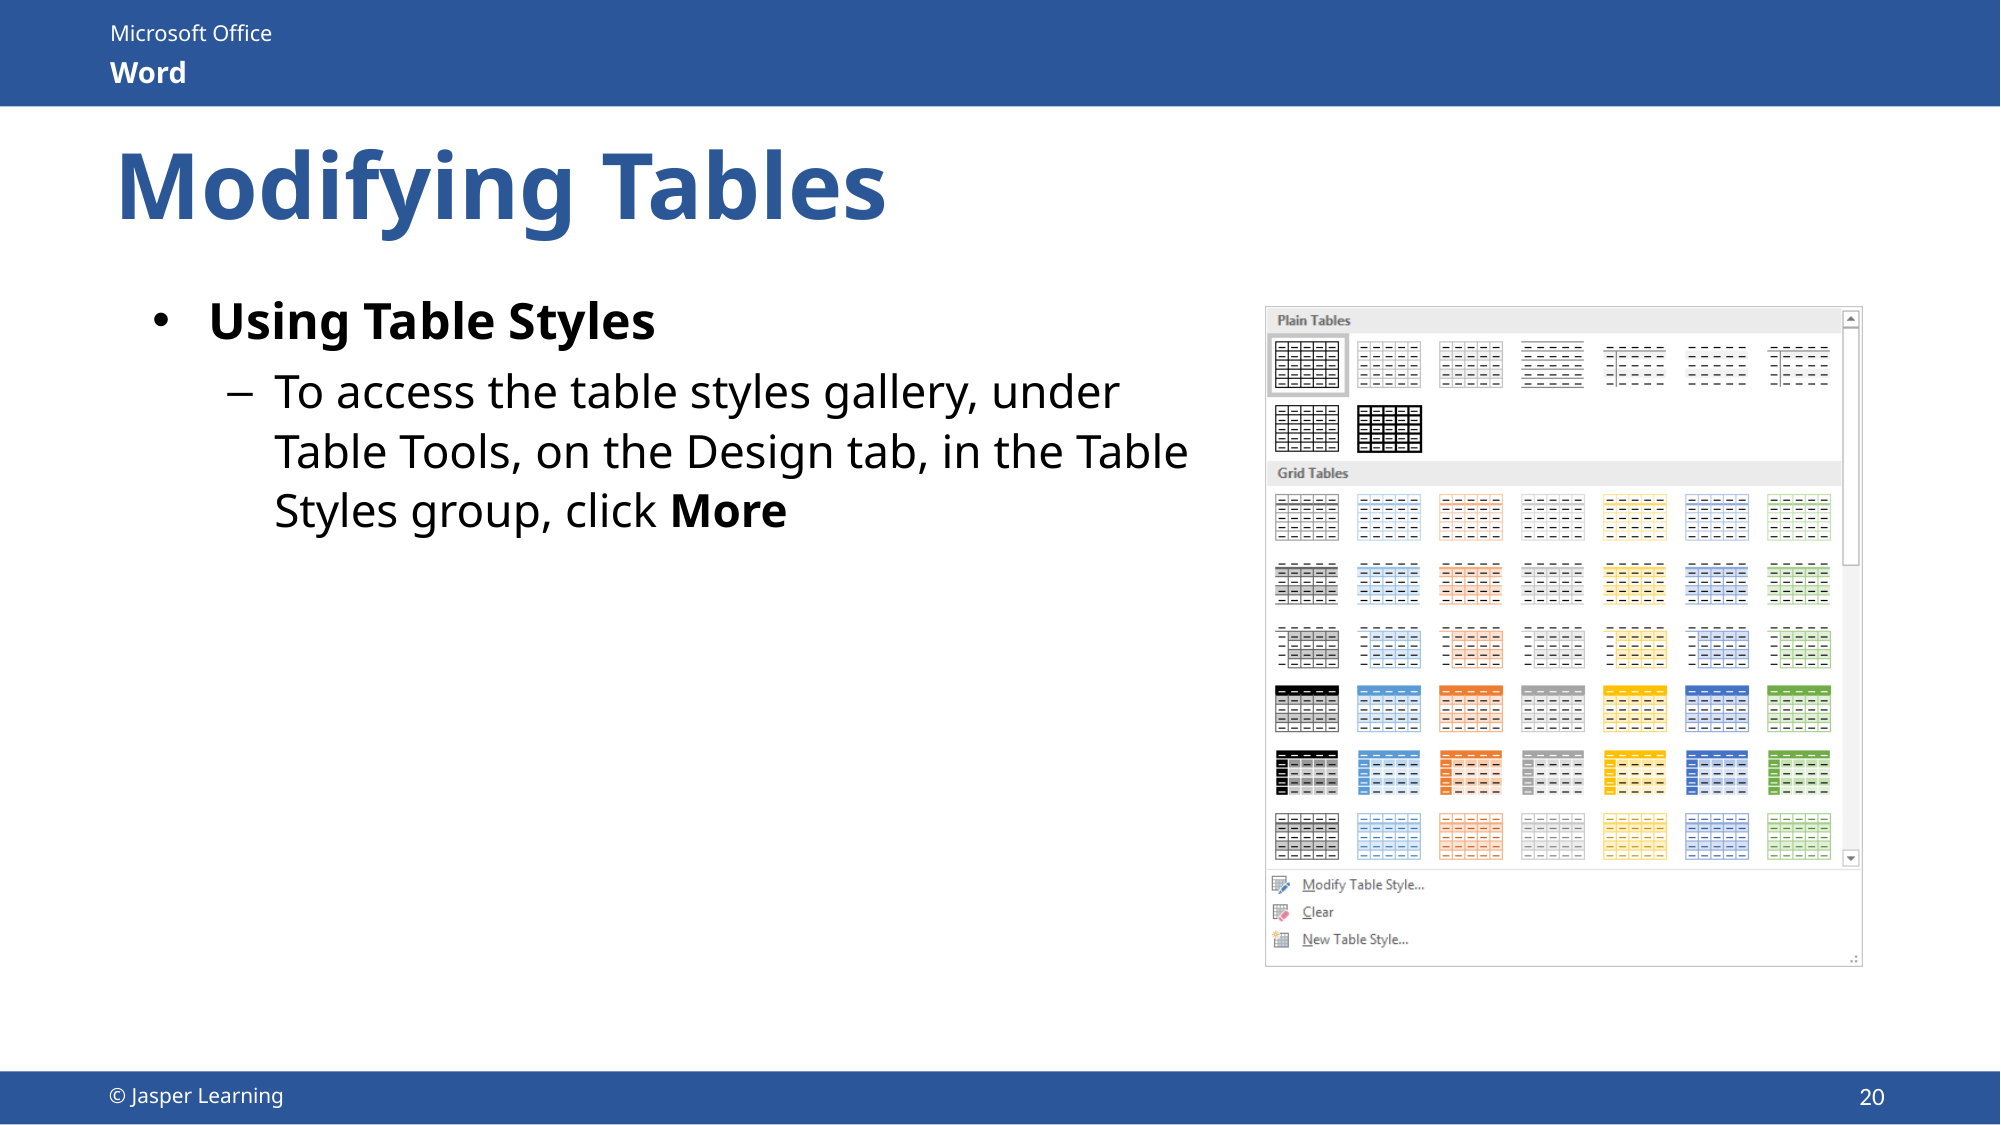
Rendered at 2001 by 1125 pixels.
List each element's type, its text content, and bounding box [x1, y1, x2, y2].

list Using Table Styles To access the table styles gallery, under Table Tools, on the Design tab, in the Table Styles group, click More [137, 277, 1229, 1014]
footer © Jasper Learning [94, 1066, 769, 1125]
slide_number 20 [1433, 1065, 1900, 1125]
title Modifying Tables [99, 118, 1866, 248]
picture [1265, 306, 1863, 967]
